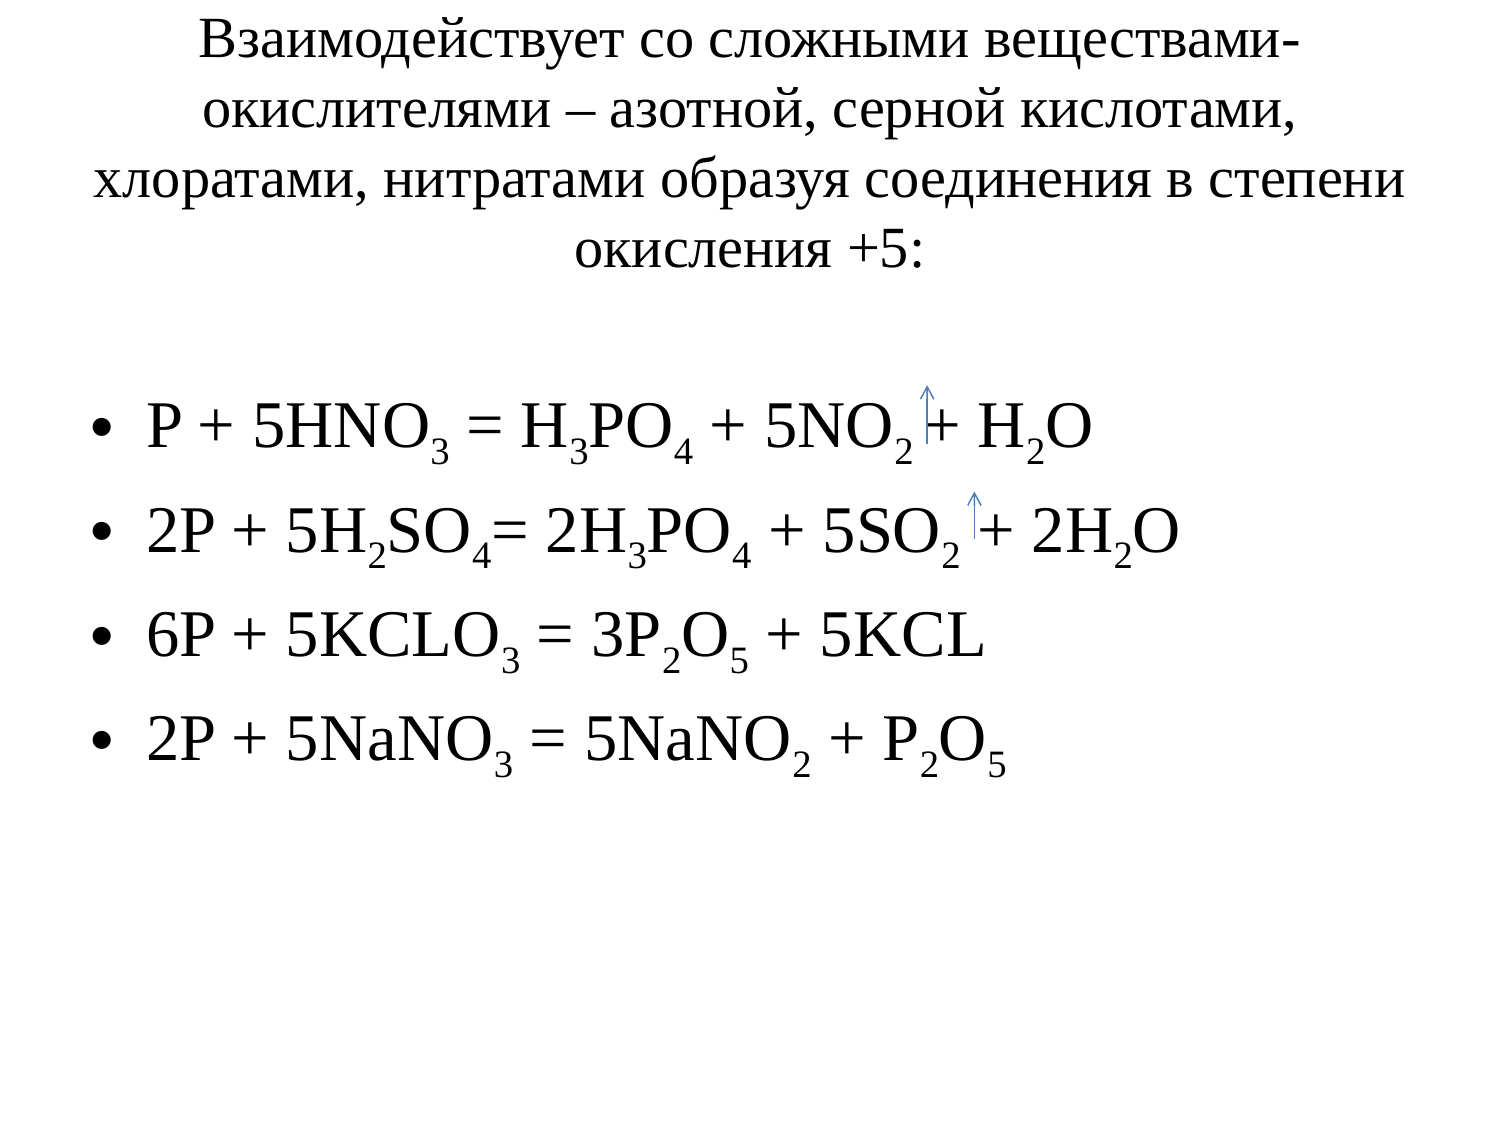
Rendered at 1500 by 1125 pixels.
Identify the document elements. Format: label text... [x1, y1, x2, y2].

list P + 5HNO3 = H3PO4 + 5NO2 + H2O 2P + 5H2SO4= 2H3PO4 + 5SO2 + 2H2O 6P + 5KCLO3 = 3P2O5 + 5KCL 2P + 5NaNO3 = 5NaNO2 + P2O5 [75, 373, 1425, 1005]
title Взаимодействует со сложными веществами-окислителями – азотной, серной кислотами, хлоратами, нитратами образуя соединения в степени окисления +5: [75, 45, 1425, 233]
